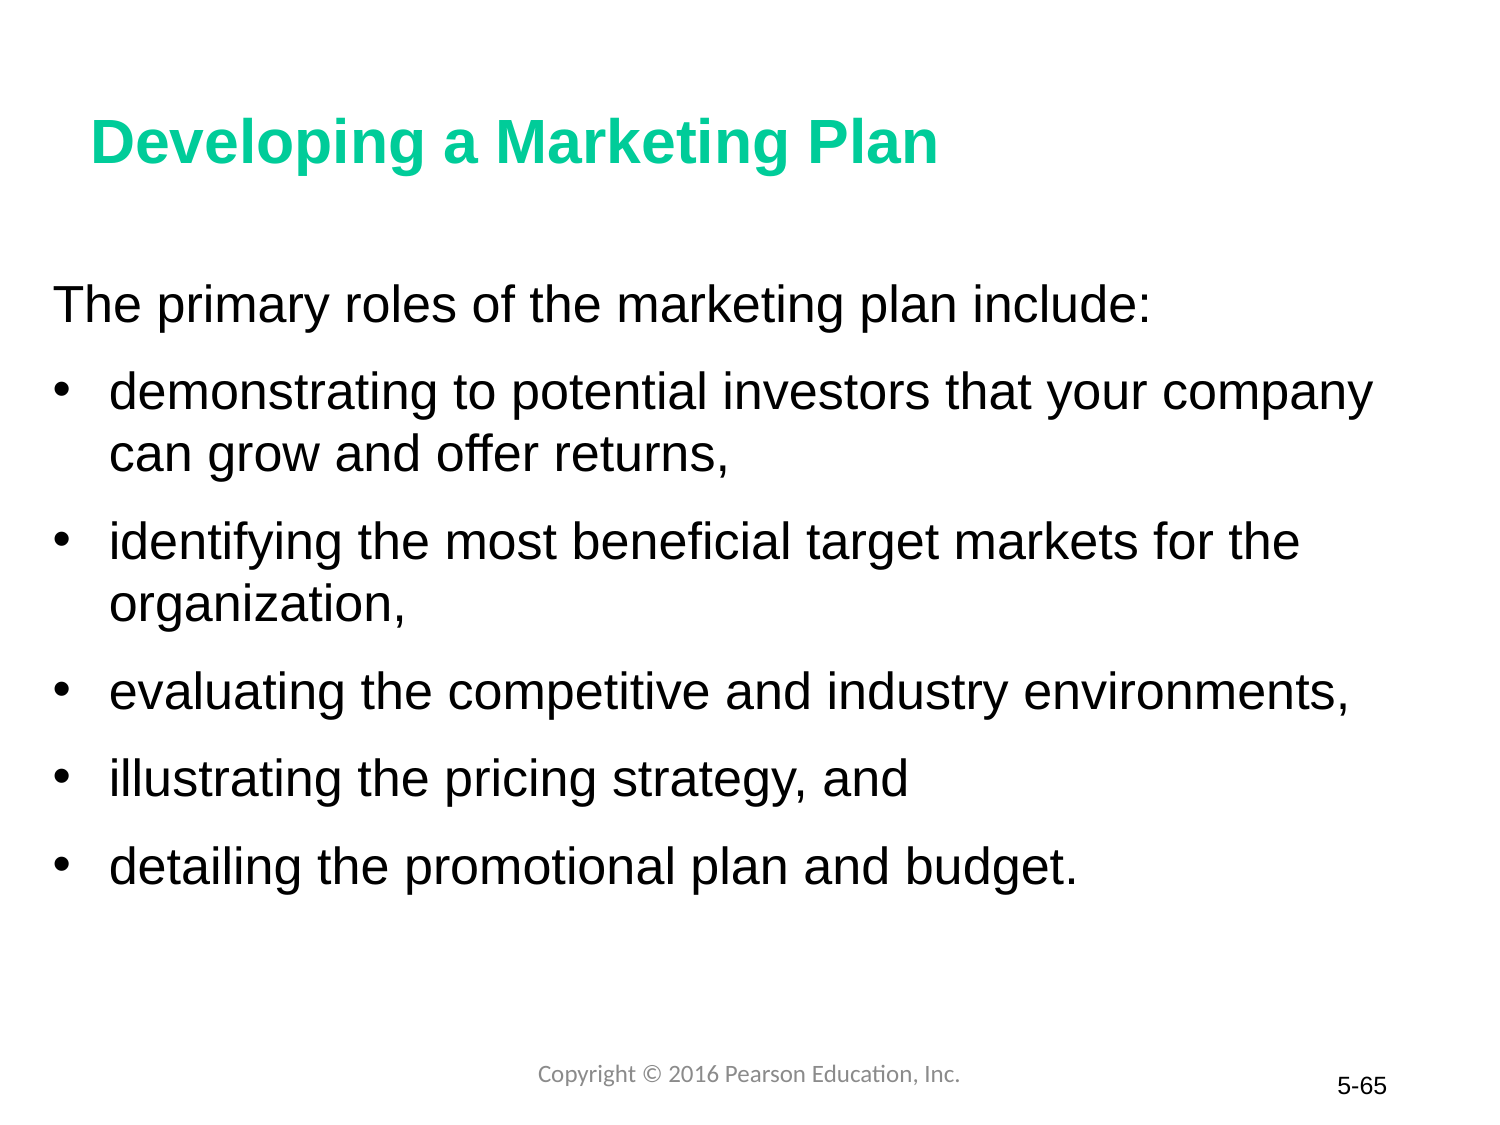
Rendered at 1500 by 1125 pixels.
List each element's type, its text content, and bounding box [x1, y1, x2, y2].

footer Copyright © 2016 Pearson Education, Inc. [512, 1042, 988, 1103]
list The primary roles of the marketing plan include: demonstrating to potential investors that your company can grow and offer returns, identifying the most beneficial target markets for the organization, evaluating the competitive and industry environments, illustrating the pricing strategy, and detailing the promotional plan and budget. [37, 262, 1463, 1050]
title Developing a Marketing Plan [75, 45, 1425, 233]
